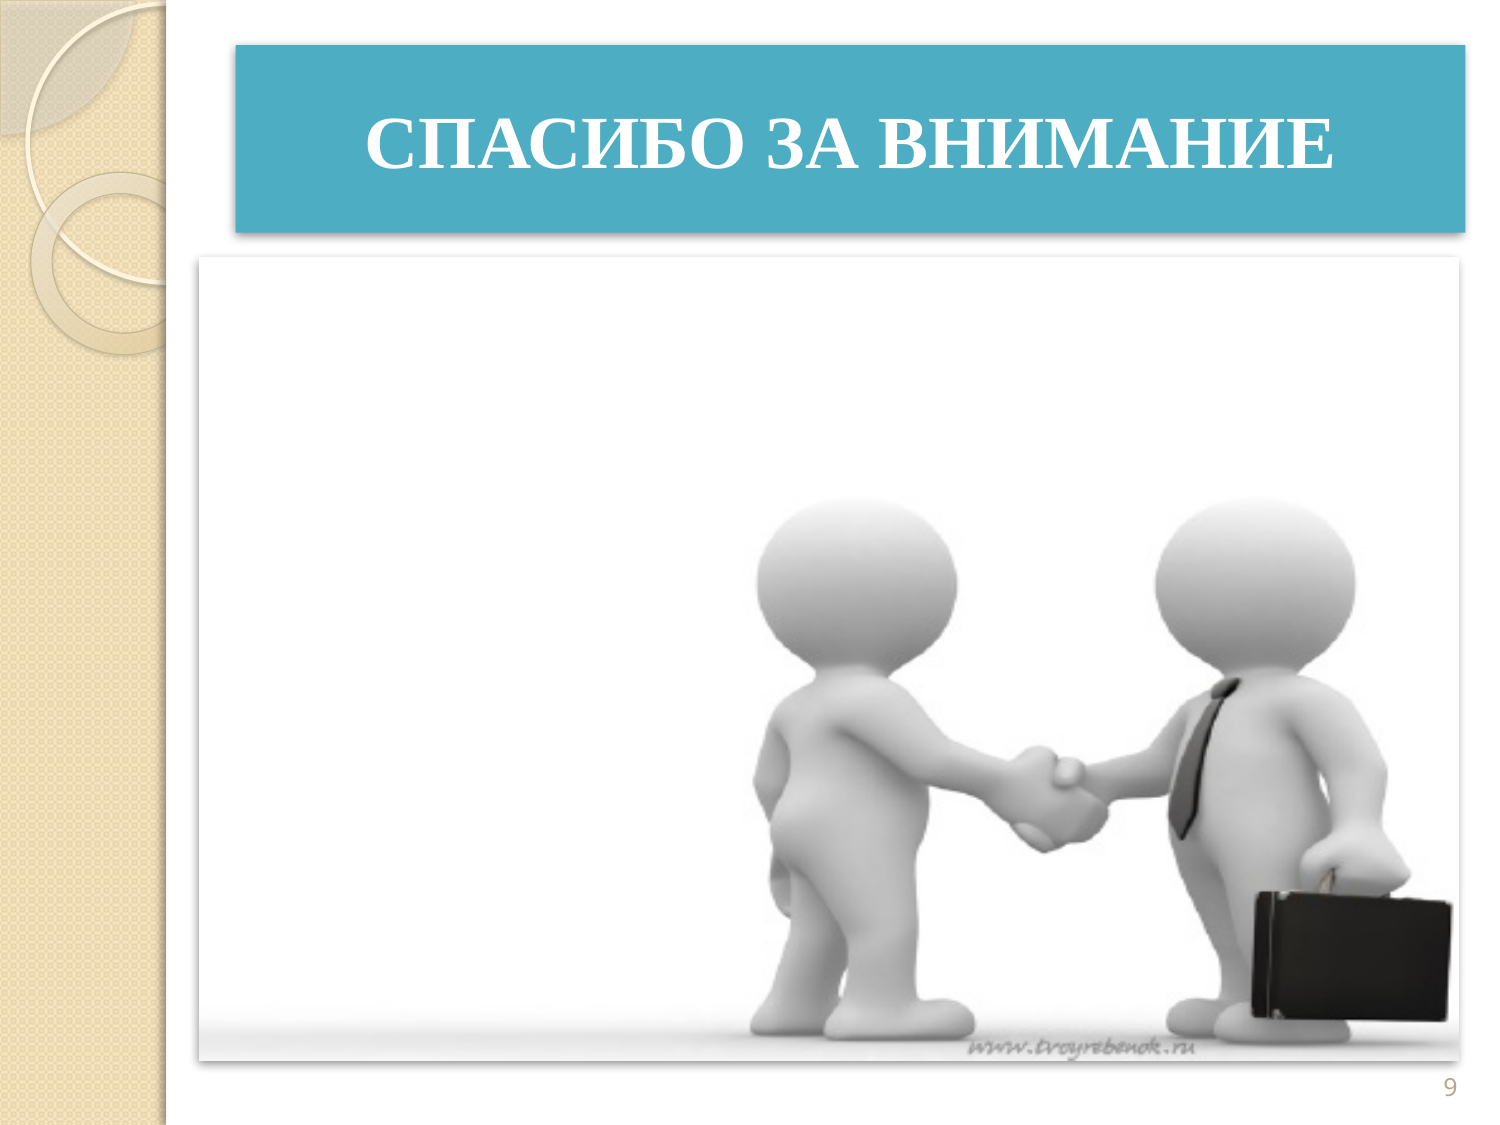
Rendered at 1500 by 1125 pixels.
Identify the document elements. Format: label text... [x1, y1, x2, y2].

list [198, 257, 1459, 1062]
slide_number 9 [1413, 1034, 1488, 1113]
title СПАСИБО ЗА ВНИМАНИЕ [235, 45, 1466, 233]
